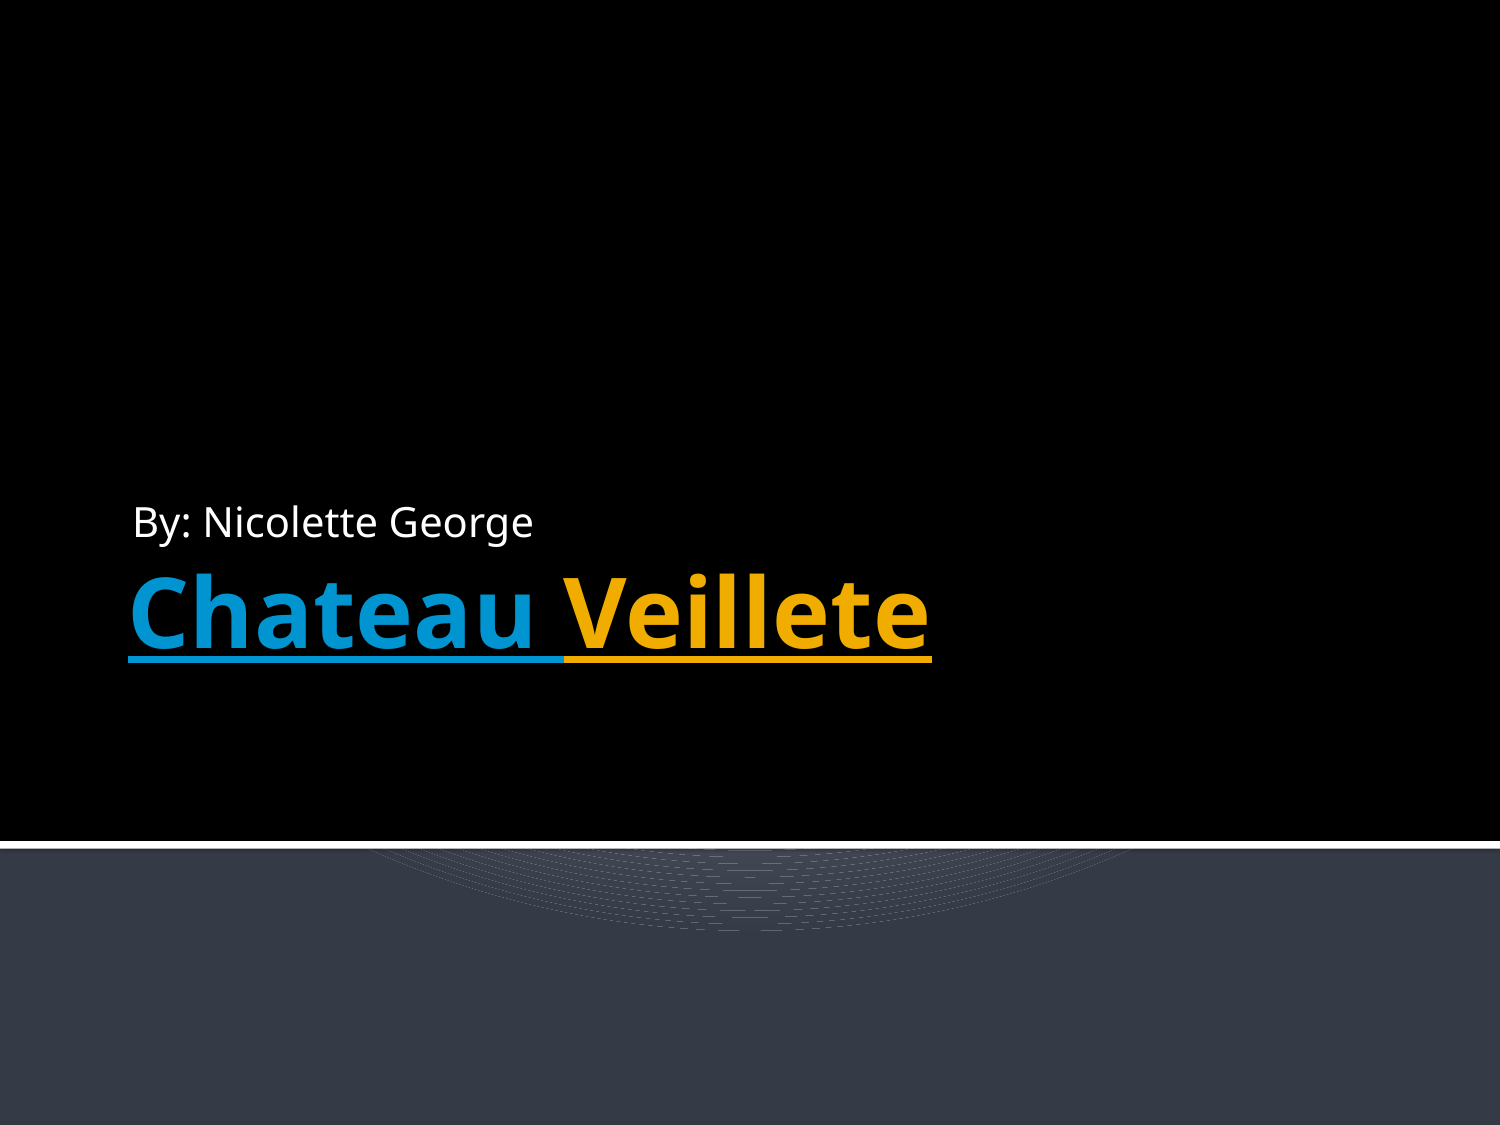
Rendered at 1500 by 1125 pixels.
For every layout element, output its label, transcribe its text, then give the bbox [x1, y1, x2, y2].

title Chateau Veillete [112, 550, 1438, 825]
subtitle By: Nicolette George [112, 299, 1438, 546]
